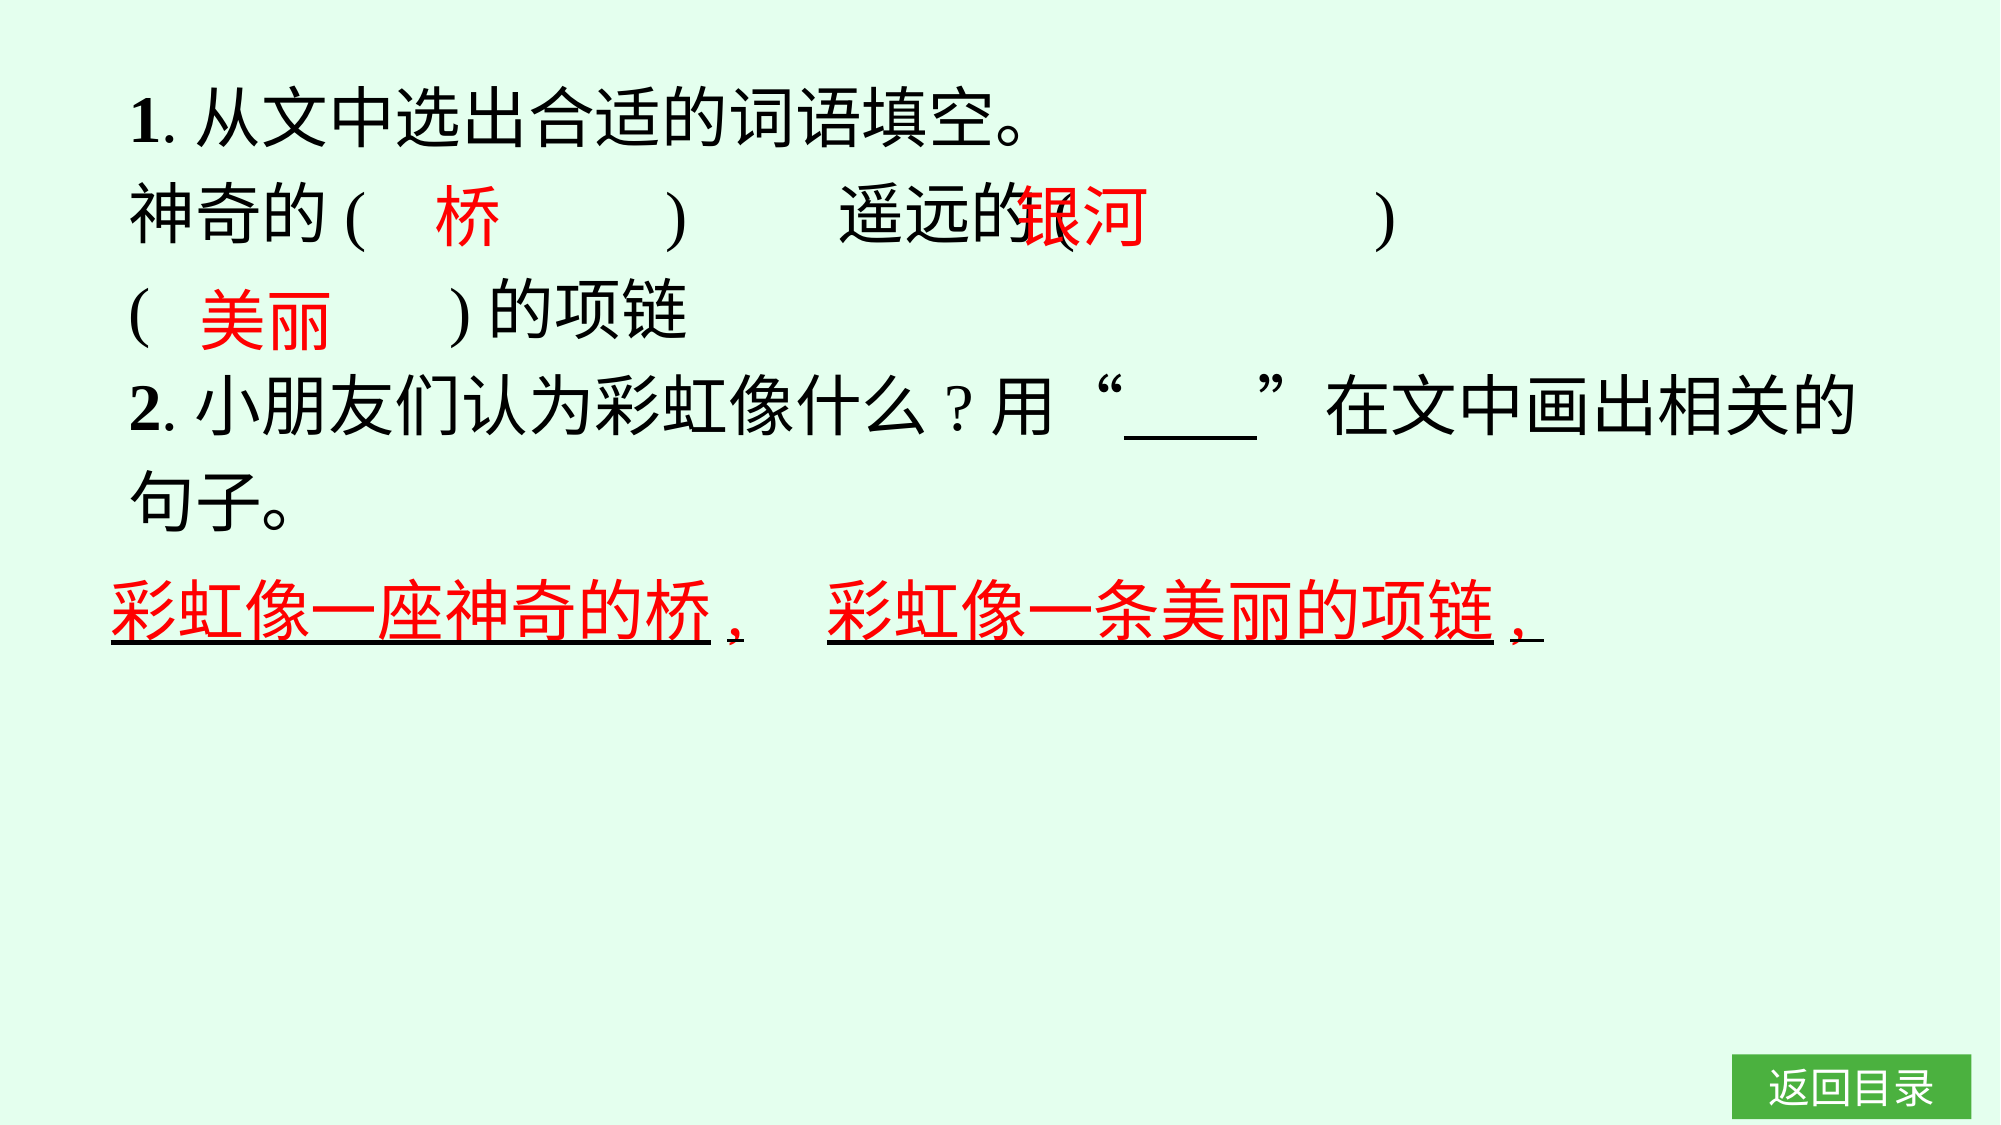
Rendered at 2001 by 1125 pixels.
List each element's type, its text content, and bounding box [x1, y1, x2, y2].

text_box 1.从文中选出合适的词语填空。 神奇的( ) 遥远的( ) ( )的项链 2.小朋友们认为彩虹像什么?用“ ”在文中画出相关的句子。 [113, 52, 1887, 547]
text_box 银河 [1000, 150, 1165, 262]
text_box 桥 [419, 150, 517, 262]
text_box 美丽 [184, 255, 348, 366]
text_box 彩虹像一座神奇的桥, 彩虹像一条美丽的项链, [95, 545, 1559, 656]
